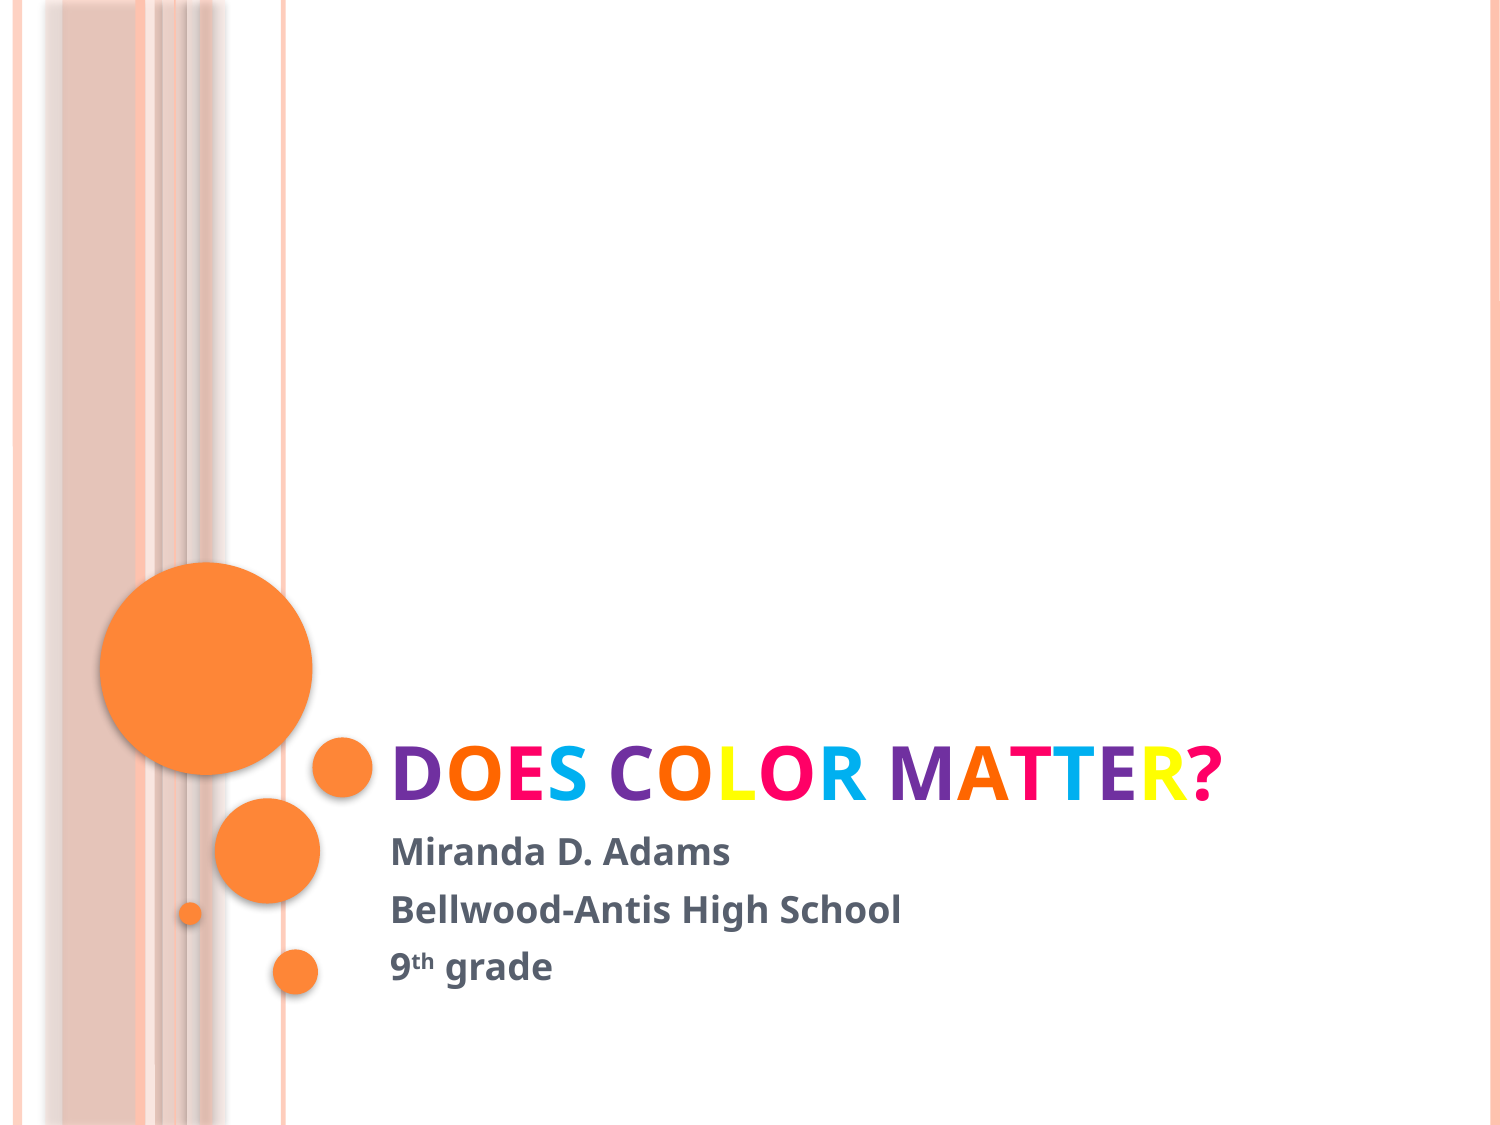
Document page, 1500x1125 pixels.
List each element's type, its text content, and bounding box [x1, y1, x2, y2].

subtitle Miranda D. Adams Bellwood-Antis High School 9th grade [375, 820, 1388, 1046]
title Does Color Matter? [375, 512, 1388, 820]
